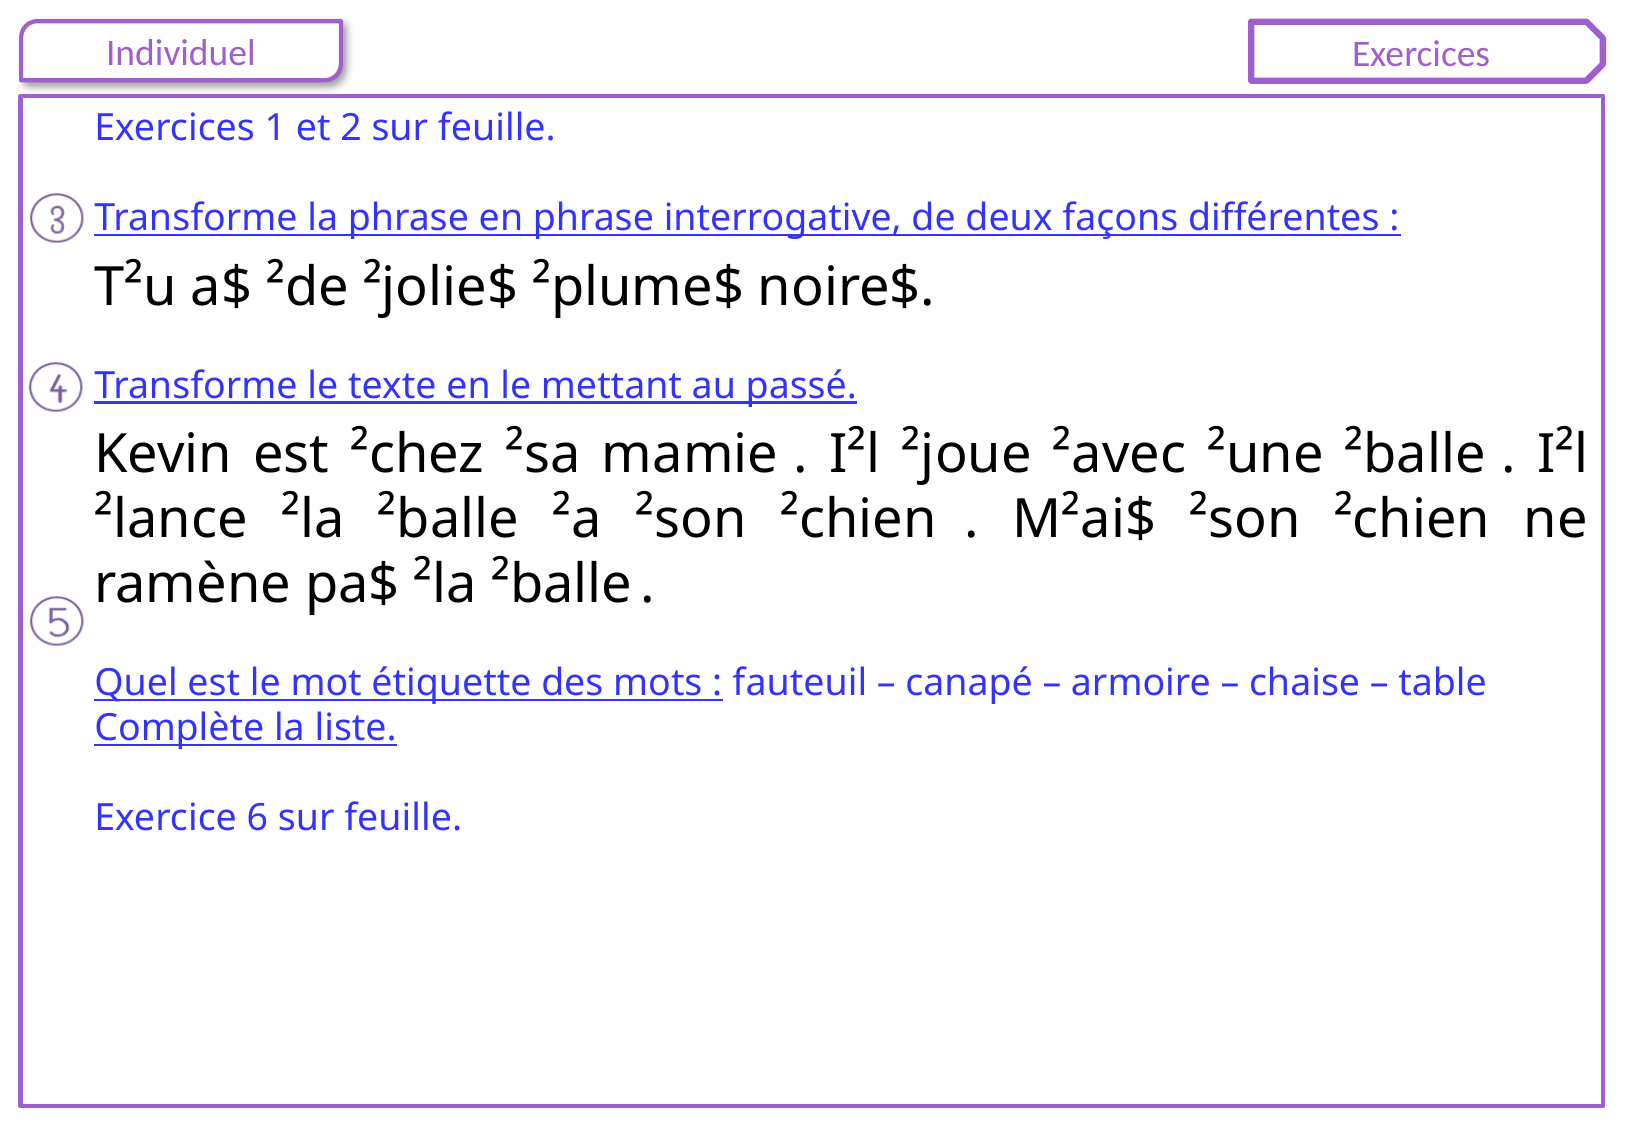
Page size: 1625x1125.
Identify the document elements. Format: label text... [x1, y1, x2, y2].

picture [17, 353, 101, 450]
list Exercices 1 et 2 sur feuille. Transforme la phrase en phrase interrogative, de deux façons différentes : T²u a$ ²de ²jolie$ ²plume$ noire$. Transforme le texte en le mettant au passé. Kevin est ²chez ²sa mamie . I²l ²joue ²avec ²une ²balle . I²l ²lance ²la ²balle ²a ²son ²chien . M²ai$ ²son ²chien ne ramène pa$ ²la ²balle . Quel est le mot étiquette des mots : fauteuil – canapé – armoire – chaise – table Complète la liste. Exercice 6 sur feuille. [18, 94, 1605, 1108]
picture [17, 587, 102, 684]
picture [17, 184, 102, 281]
list Exercices [1251, 21, 1592, 81]
